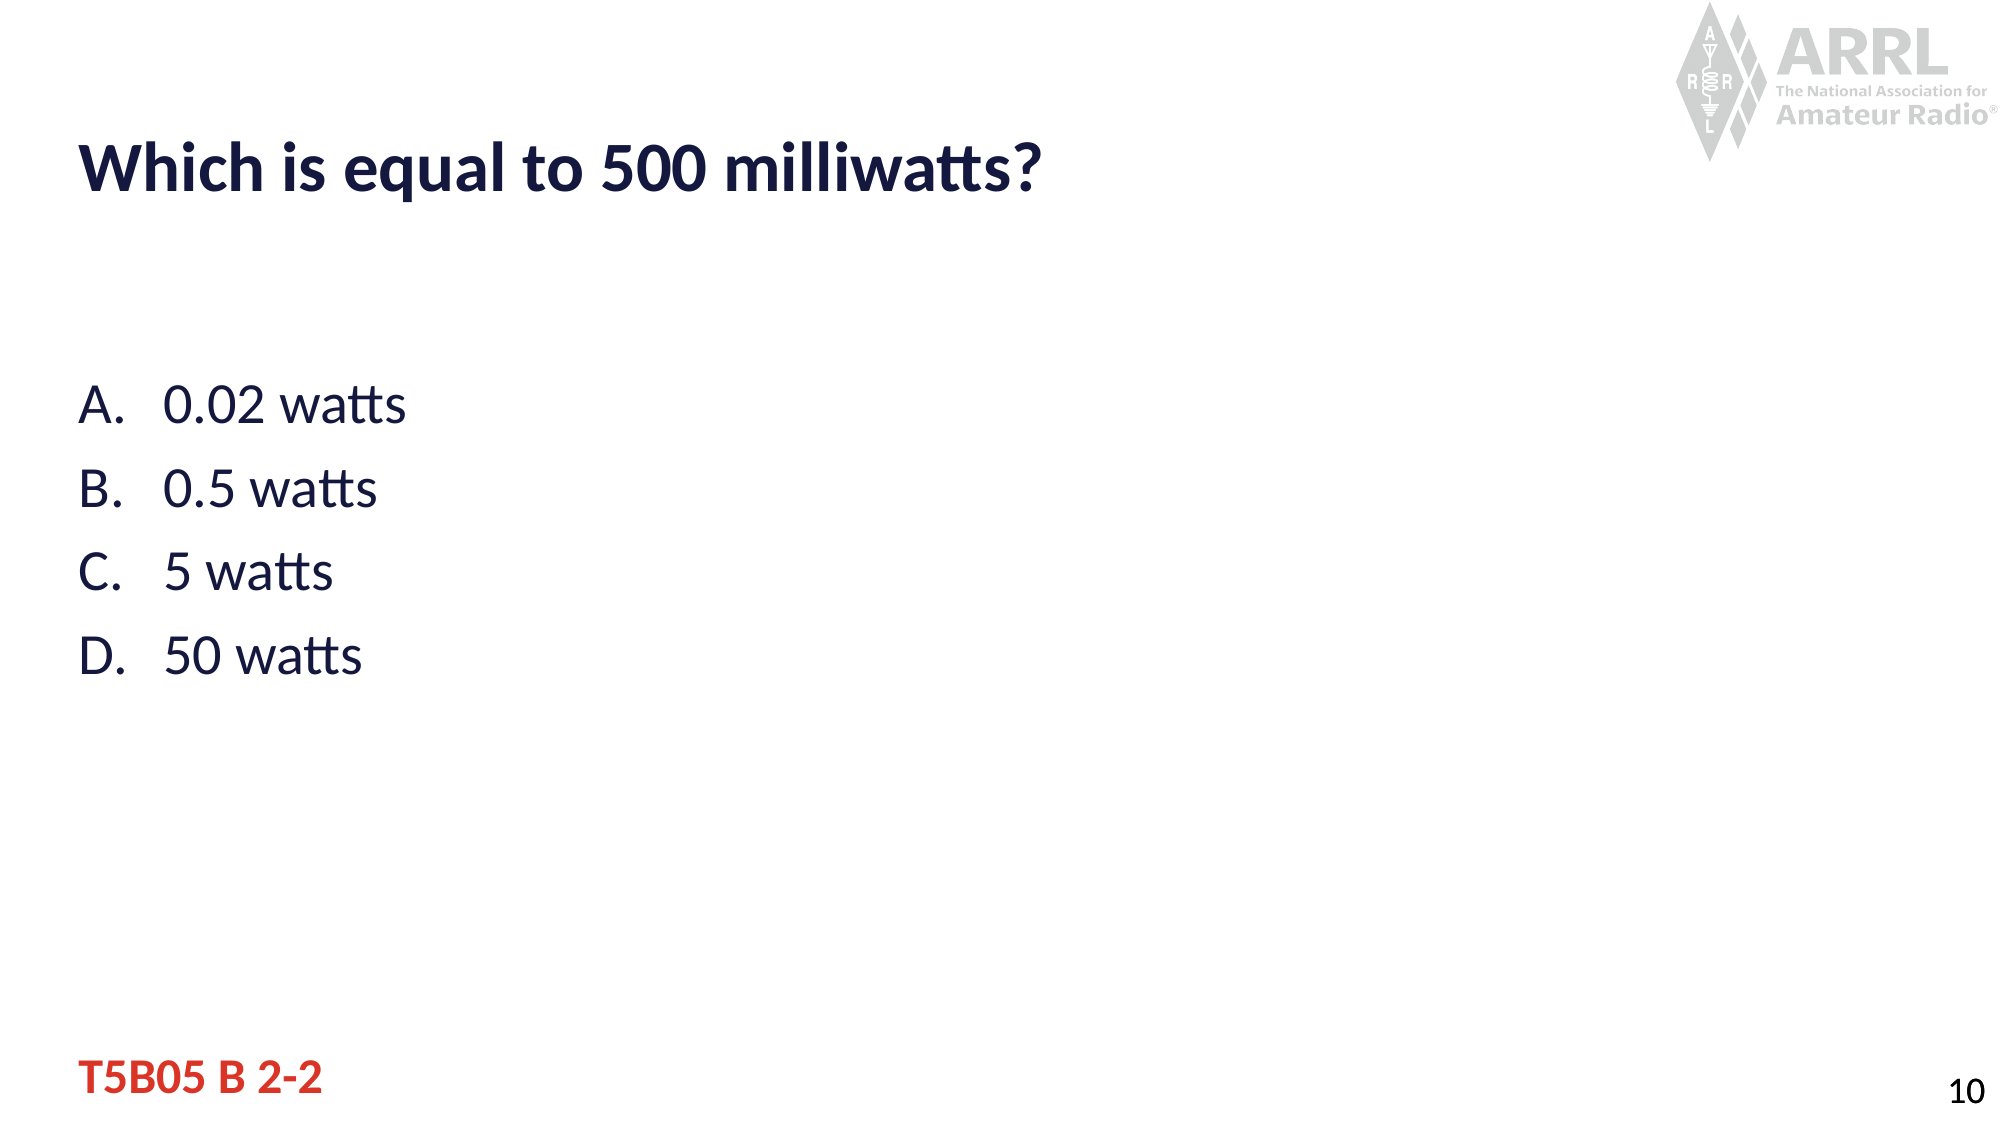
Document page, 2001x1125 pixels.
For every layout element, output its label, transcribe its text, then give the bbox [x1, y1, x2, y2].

text_box T5B05 B 2-2 [63, 1036, 921, 1112]
picture [1674, 0, 2000, 164]
title Which is equal to 500 milliwatts? [63, 59, 1863, 278]
list 0.02 watts 0.5 watts 5 watts 50 watts [63, 365, 1863, 989]
